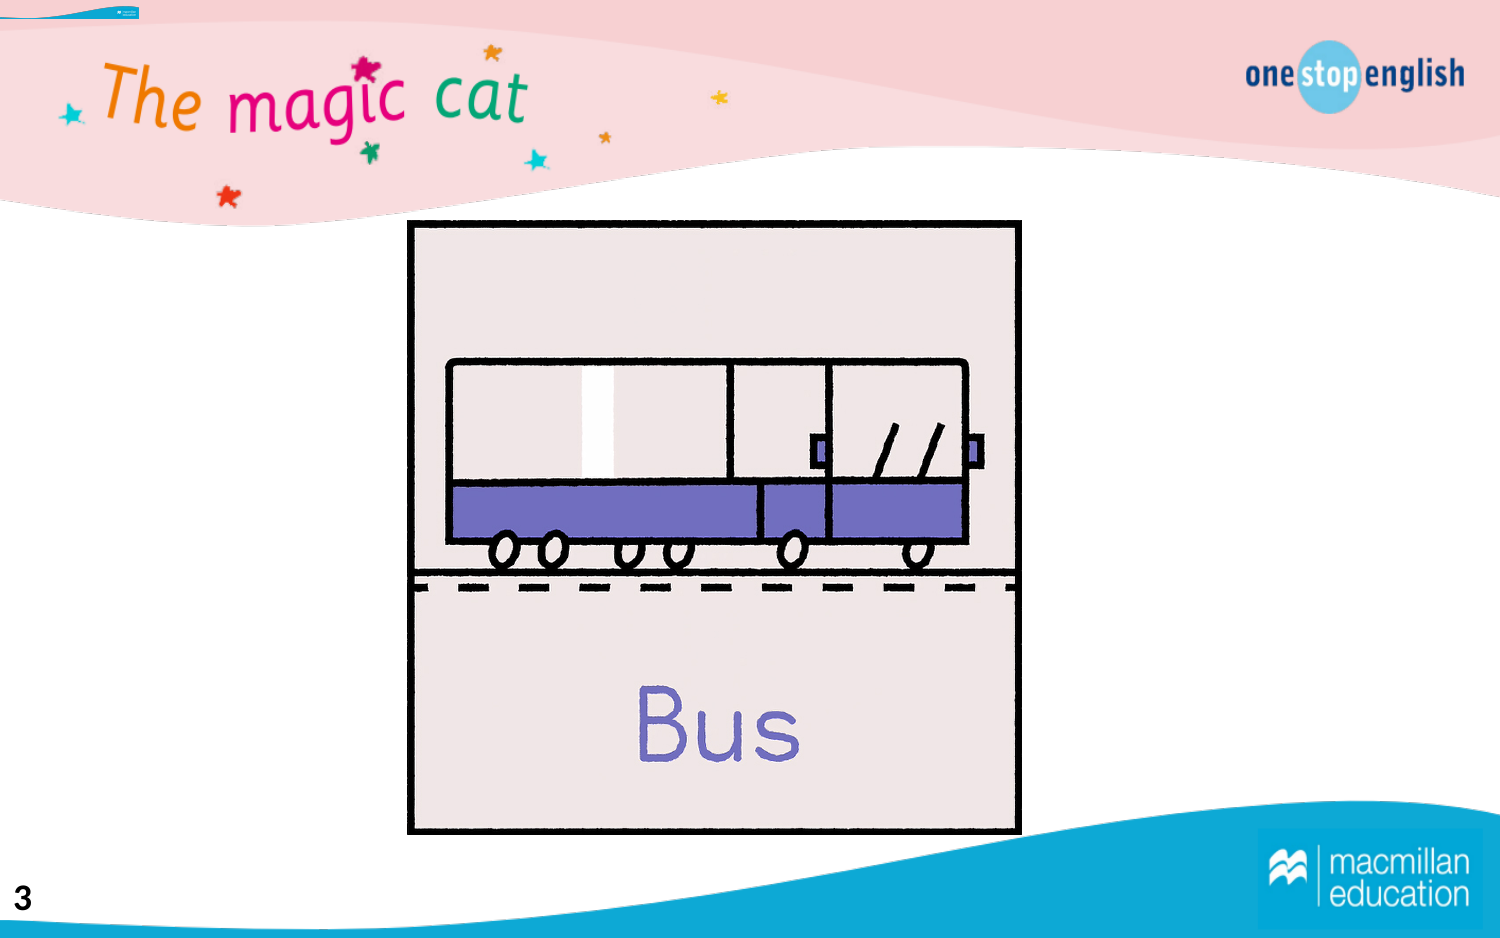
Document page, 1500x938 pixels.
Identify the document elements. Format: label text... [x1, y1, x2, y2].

picture [407, 220, 1022, 836]
text_box 3 [0, 870, 55, 921]
